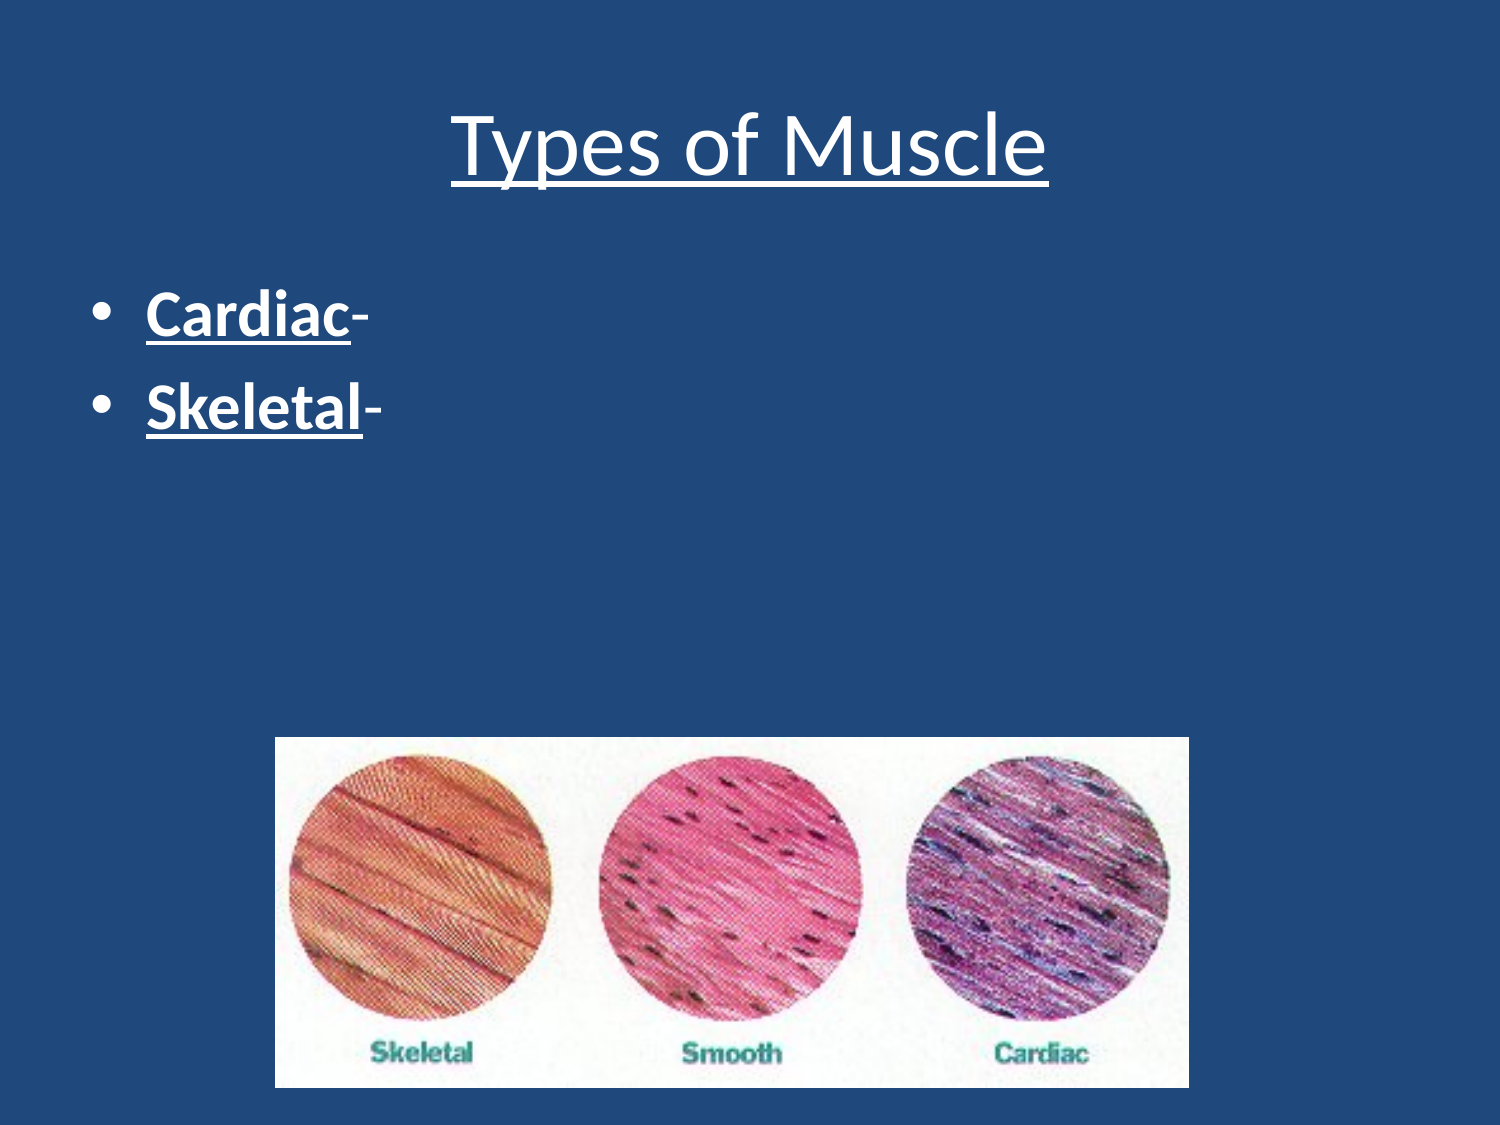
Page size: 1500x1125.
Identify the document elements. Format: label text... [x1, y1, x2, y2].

picture [274, 737, 1189, 1088]
list Cardiac- Skeletal- [75, 262, 1425, 1005]
title Types of Muscle [75, 45, 1425, 233]
